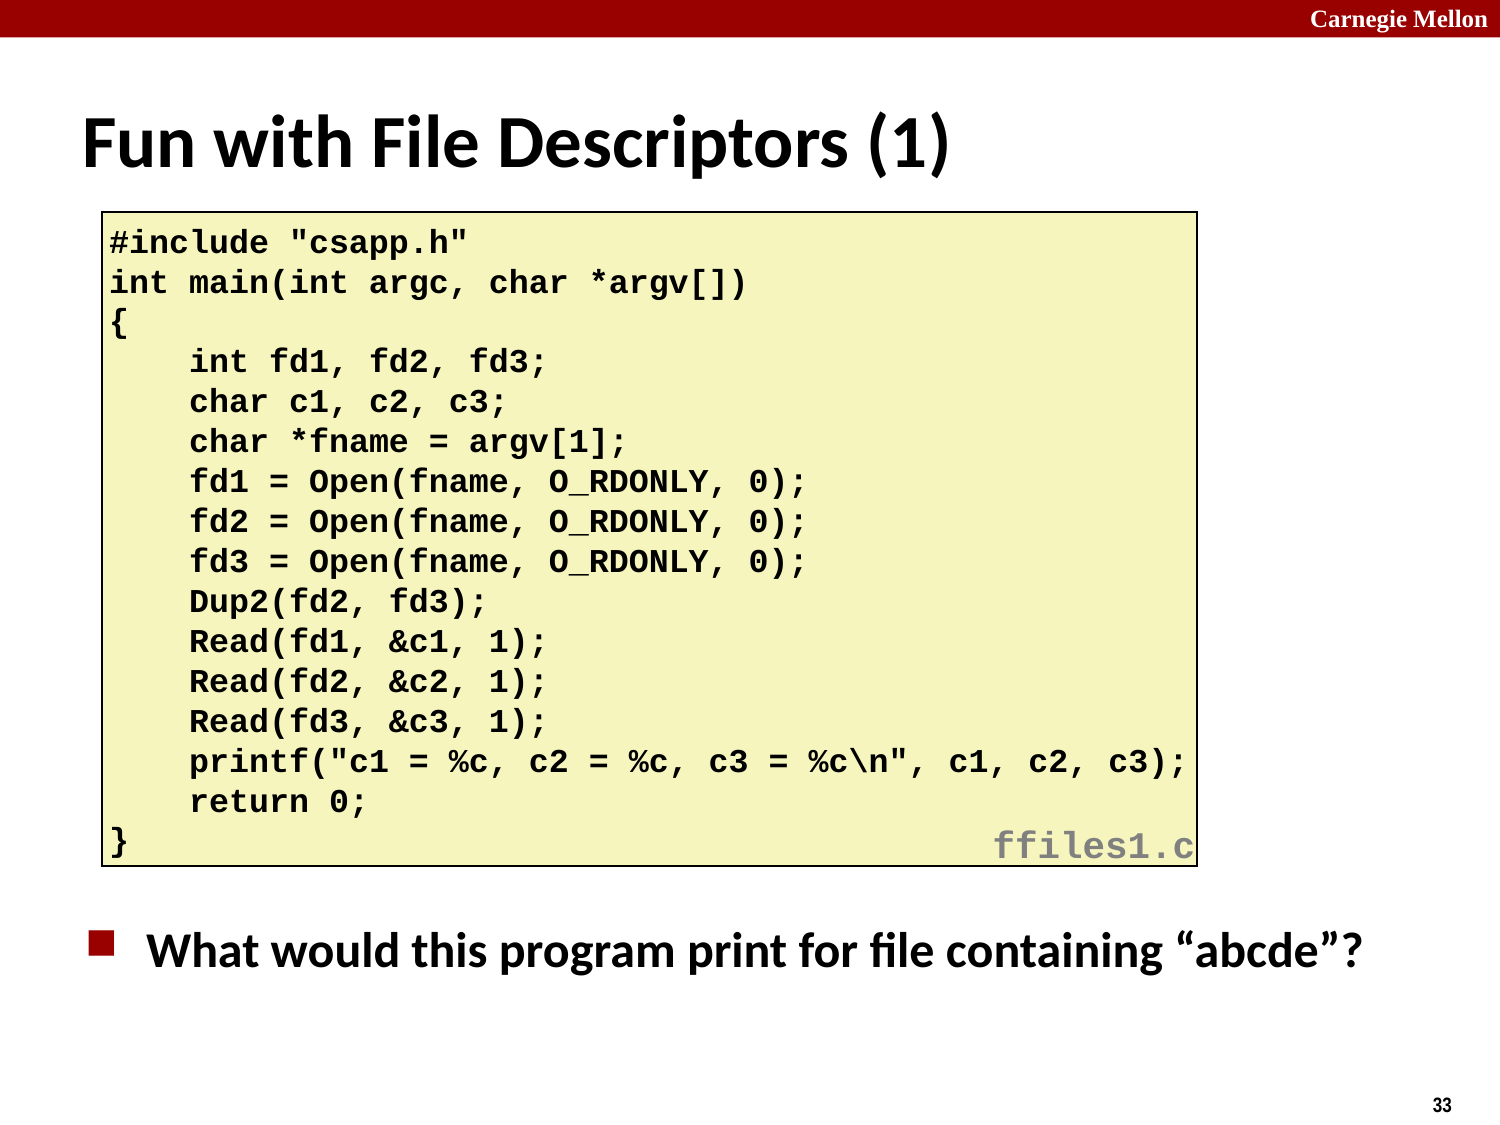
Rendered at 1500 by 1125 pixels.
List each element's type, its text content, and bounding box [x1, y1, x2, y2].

text_box ffiles1.c [977, 813, 1210, 873]
list What would this program print for file containing “abcde”? [74, 909, 1438, 998]
text_box #include "csapp.h" int main(int argc, char *argv[]) { int fd1, fd2, fd3; char c1, c2, c3; char *fname = argv[1]; fd1 = Open(fname, O_RDONLY, 0); fd2 = Open(fname, O_RDONLY, 0); fd3 = Open(fname, O_RDONLY, 0); Dup2(fd2, fd3); Read(fd1, &c1, 1); Read(fd2, &c2, 1); Read(fd3, &c3, 1); printf("c1 = %c, c2 = %c, c3 = %c\n", c1, c2, c3); return 0; } [101, 212, 1197, 866]
title Fun with File Descriptors (1) [66, 74, 1313, 201]
